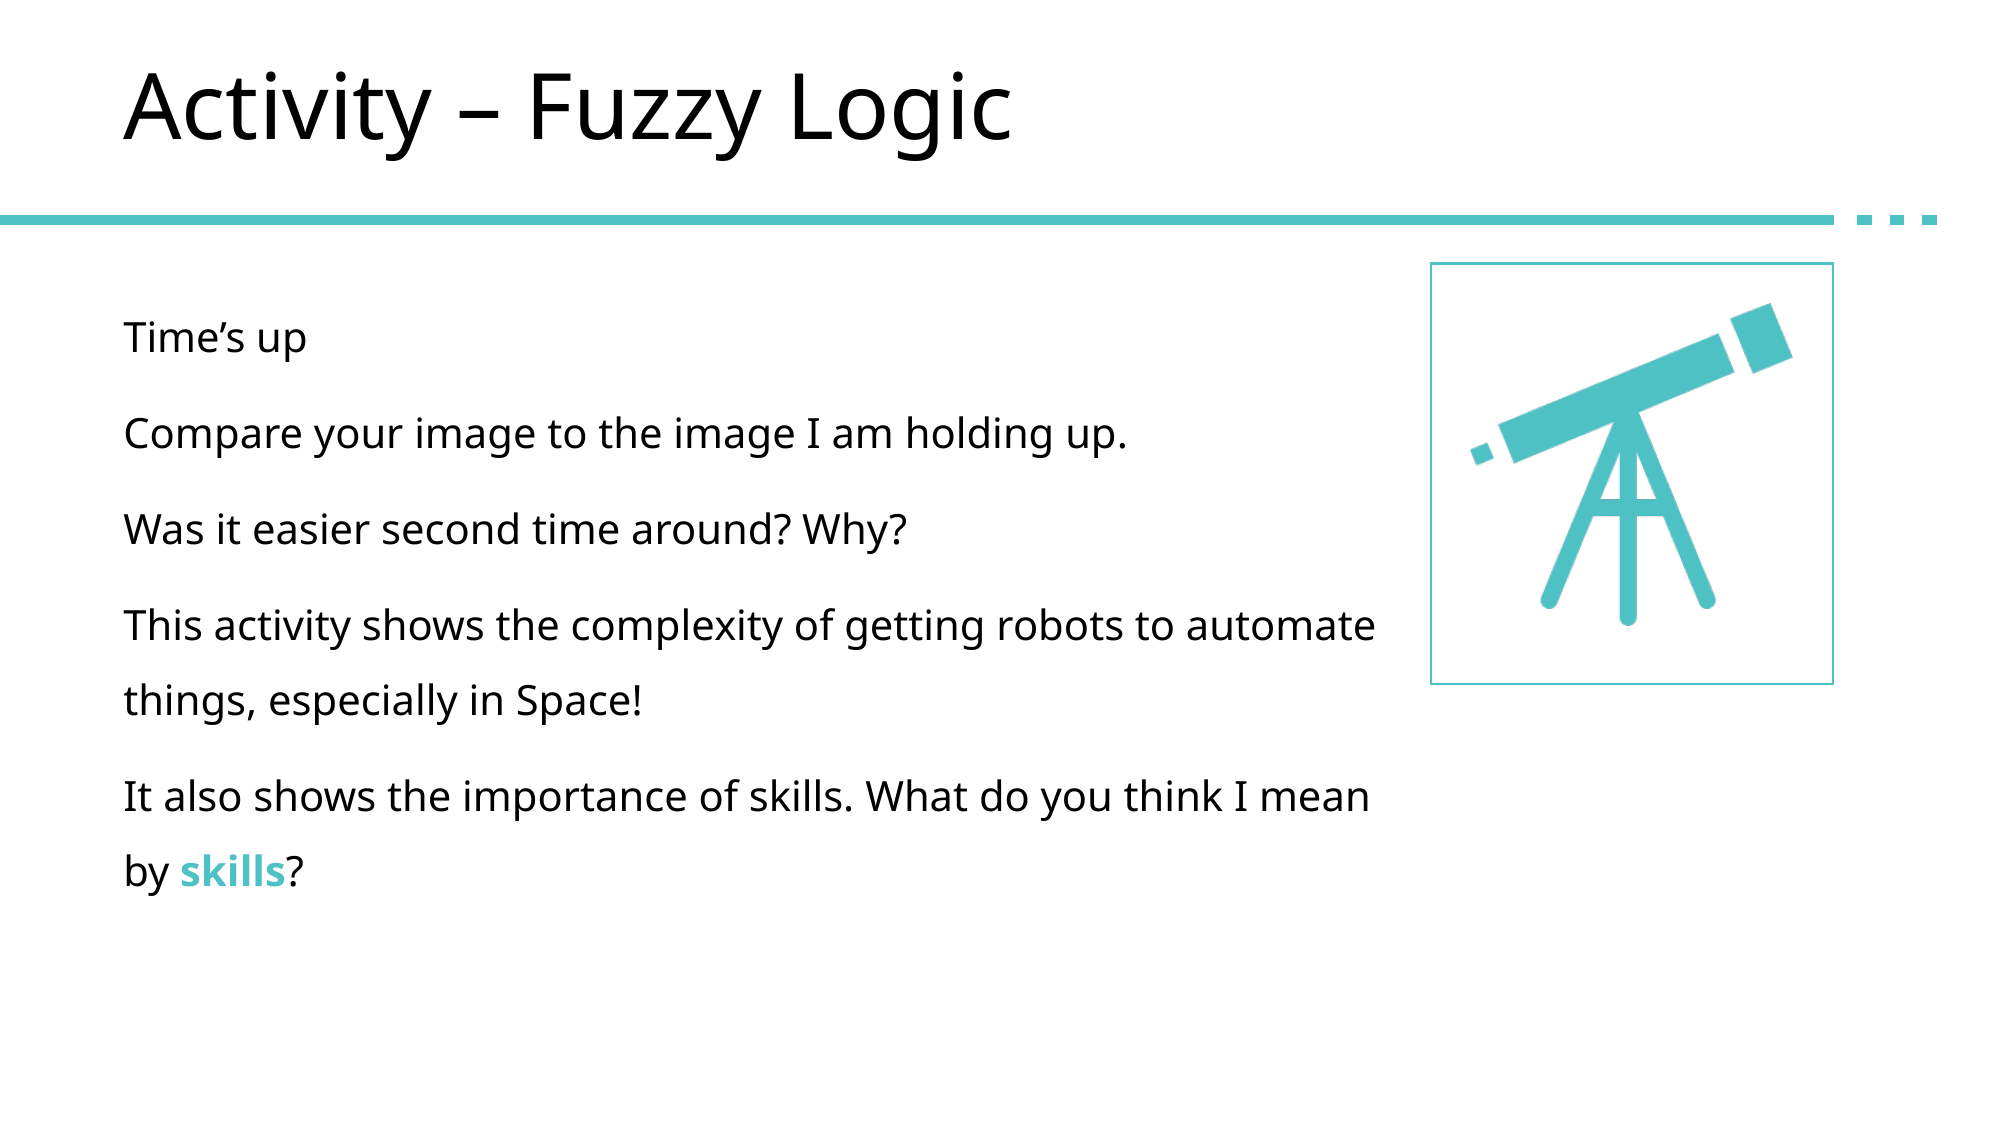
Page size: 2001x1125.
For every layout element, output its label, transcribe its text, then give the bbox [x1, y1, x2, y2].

text_box [0, 215, 1834, 225]
text_box [1890, 215, 1904, 225]
text_box [1430, 668, 1834, 685]
text_box [1922, 215, 1937, 225]
list Time’s up Compare your image to the image I am holding up. Was it easier second time around? Why? This activity shows the complexity of getting robots to automate things, especially in Space! It also shows the importance of skills. What do you think I mean by skills? [108, 278, 1429, 993]
picture [1428, 263, 1834, 668]
text_box [1857, 215, 1872, 225]
title Activity – Fuzzy Logic [108, 41, 1800, 177]
